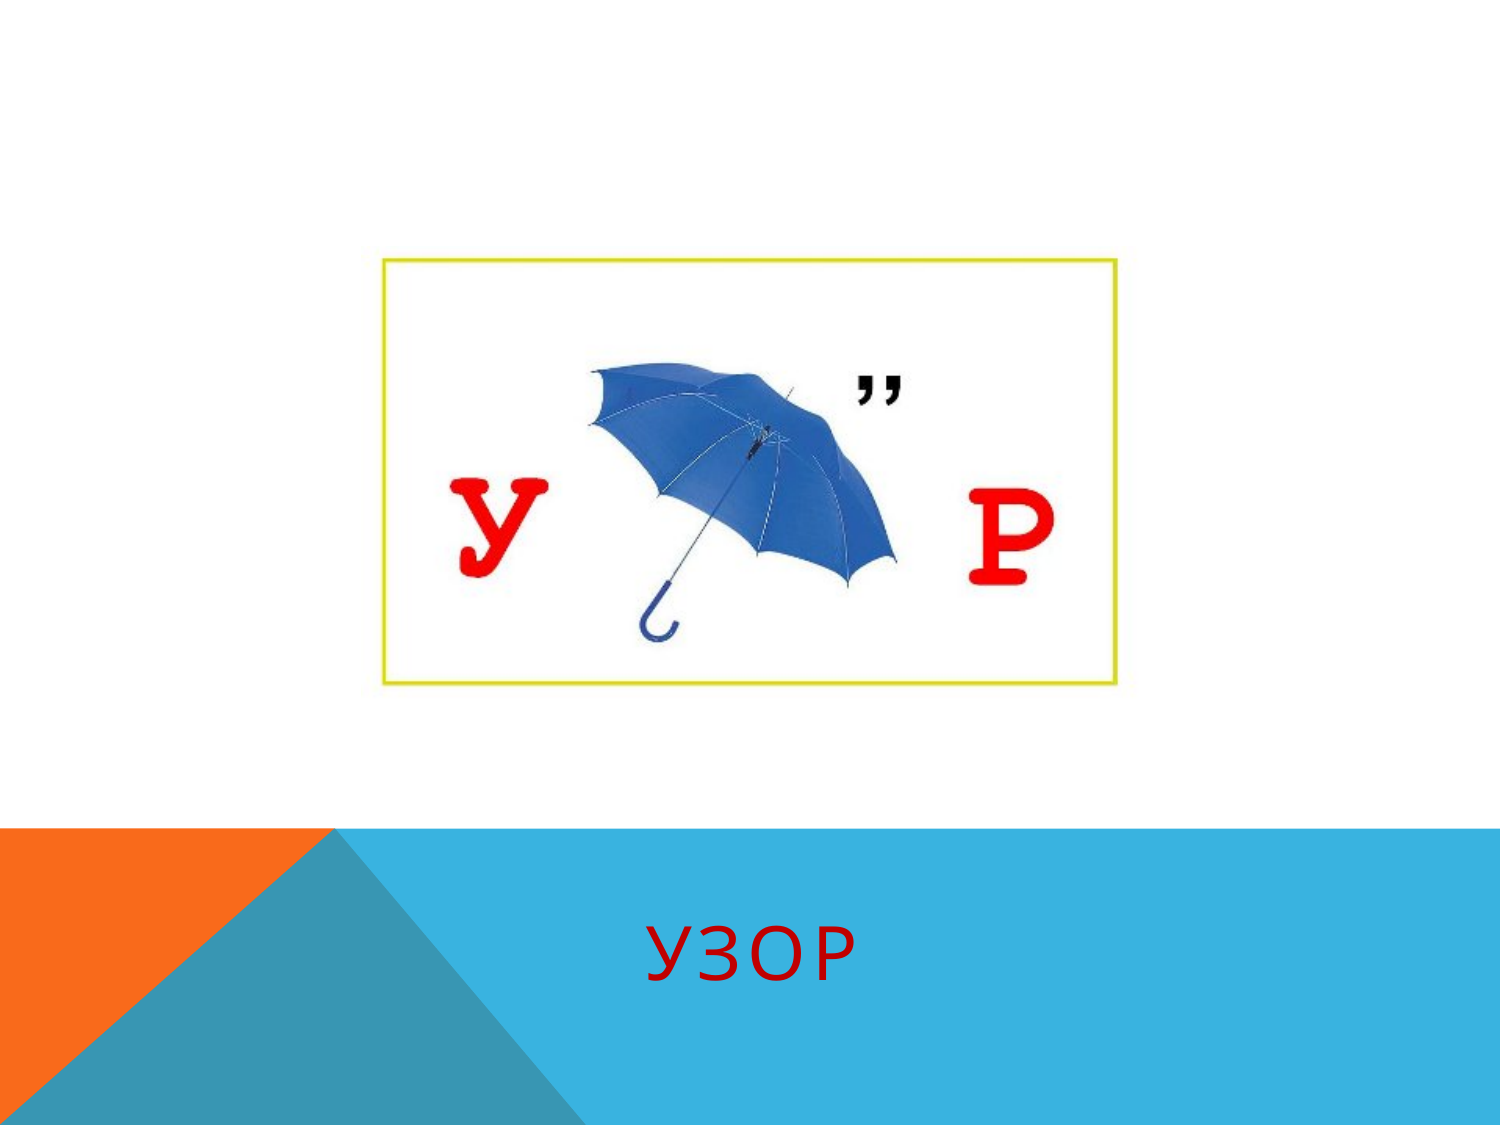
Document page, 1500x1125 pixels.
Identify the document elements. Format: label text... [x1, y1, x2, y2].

title узор [134, 905, 1369, 996]
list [360, 246, 1143, 702]
